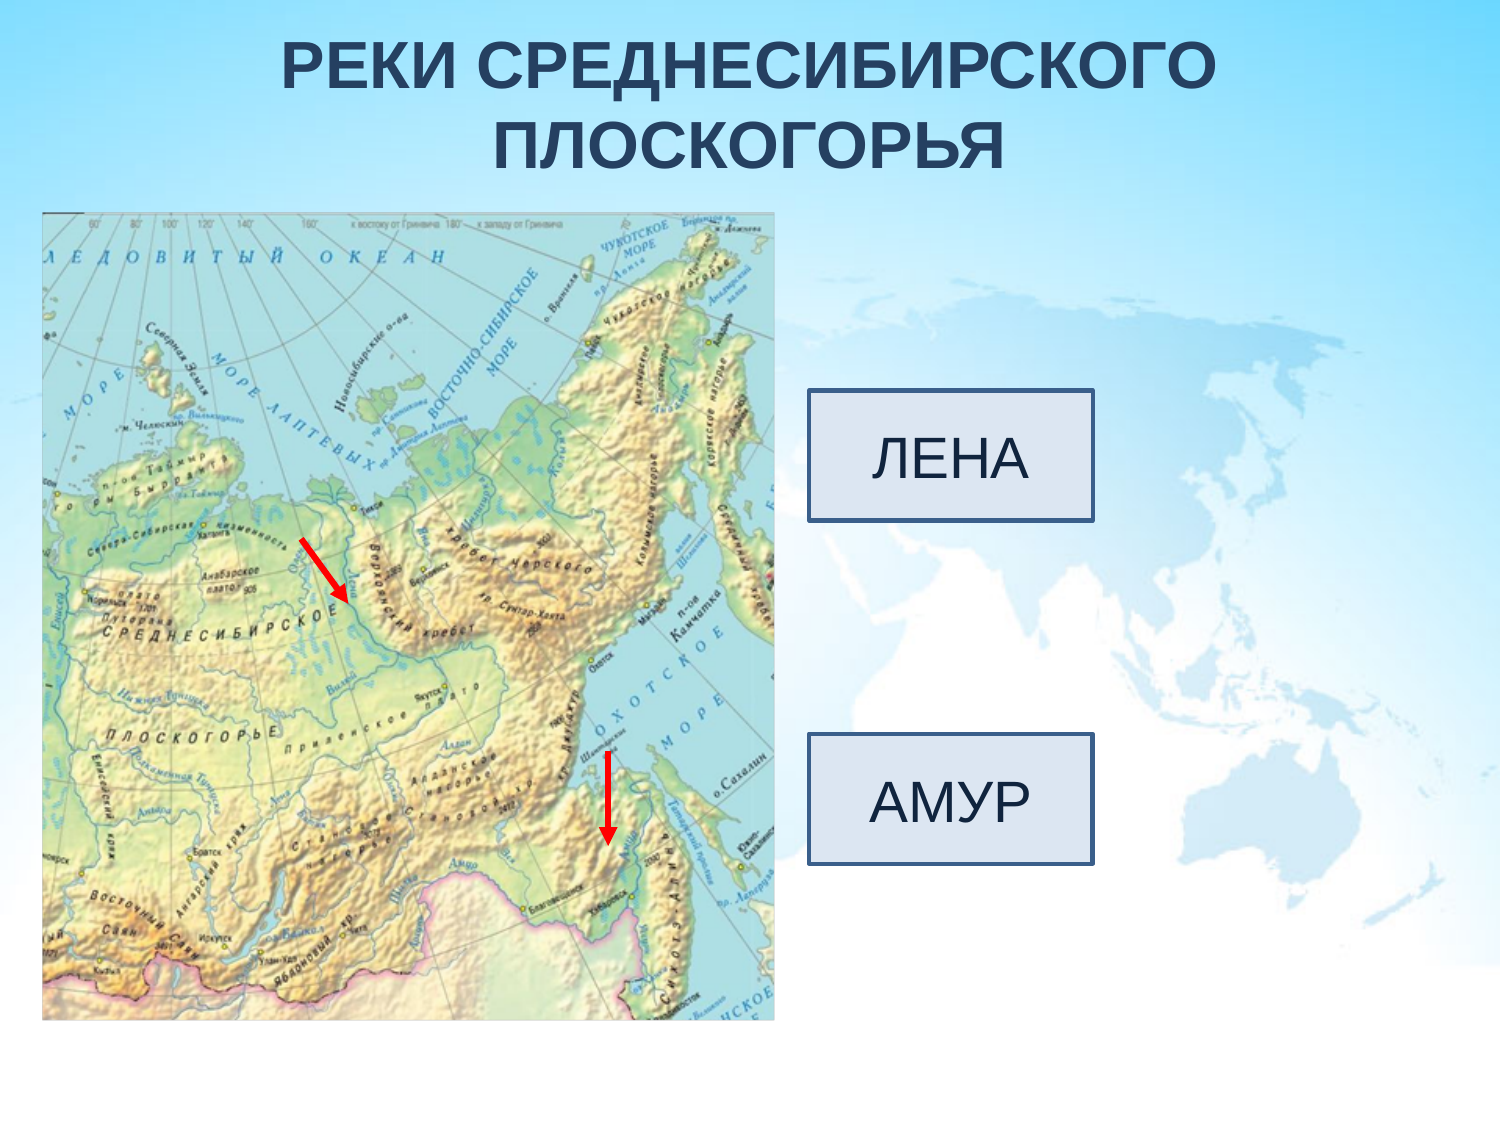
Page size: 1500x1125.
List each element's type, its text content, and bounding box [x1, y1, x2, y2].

text_box АМУР [807, 732, 1095, 866]
picture [0, 0, 1500, 1125]
text_box ЛЕНА [807, 388, 1095, 523]
text_box РЕКИ СРЕДНЕСИБИРСКОГО ПЛОСКОГОРЬЯ [74, 14, 1425, 203]
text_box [300, 538, 349, 604]
